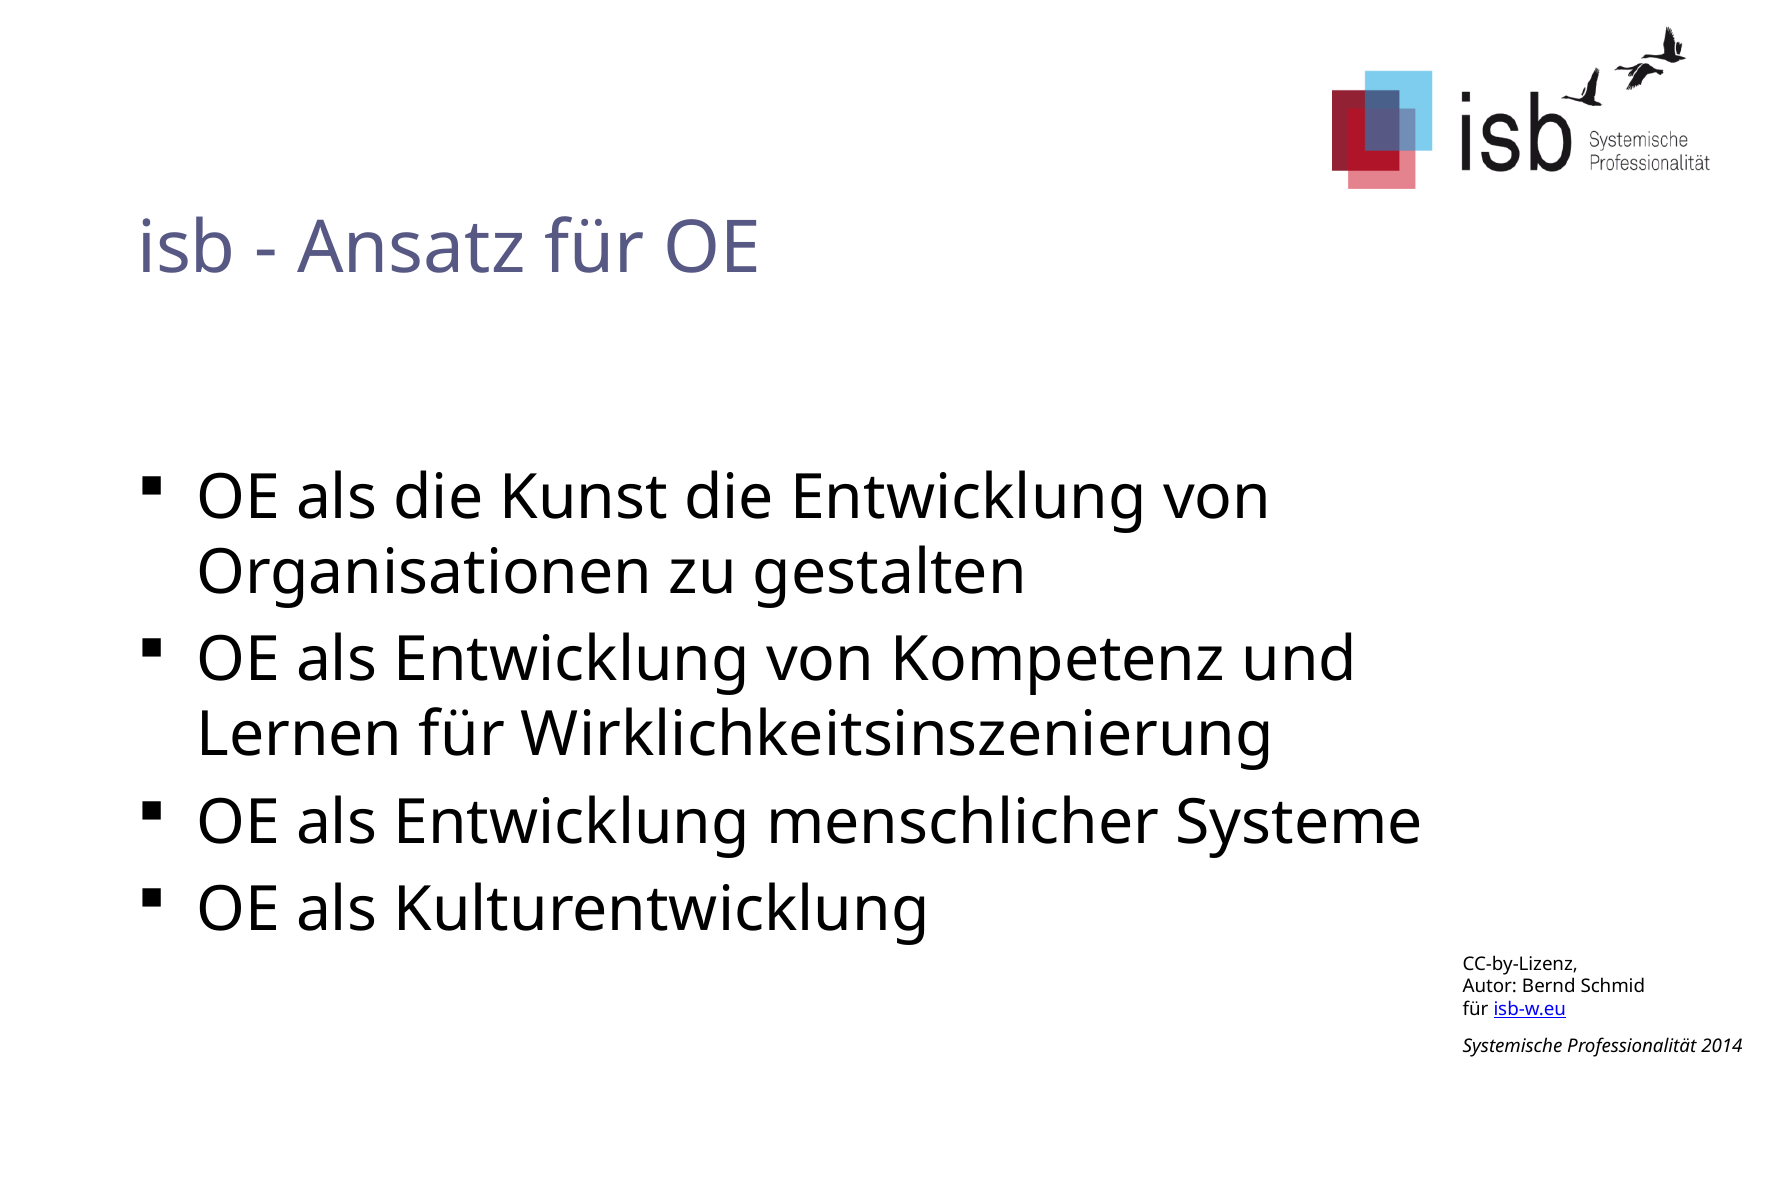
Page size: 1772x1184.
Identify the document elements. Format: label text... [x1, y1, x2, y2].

title isb - Ansatz für OE [118, 94, 1444, 260]
picture [1332, 20, 1725, 194]
list OE als die Kunst die Entwicklung von Organisationen zu gestalten OE als Entwicklung von Kompetenz und Lernen für Wirklichkeitsinszenierung OE als Entwicklung menschlicher Systeme OE als Kulturentwicklung [118, 260, 1444, 1139]
